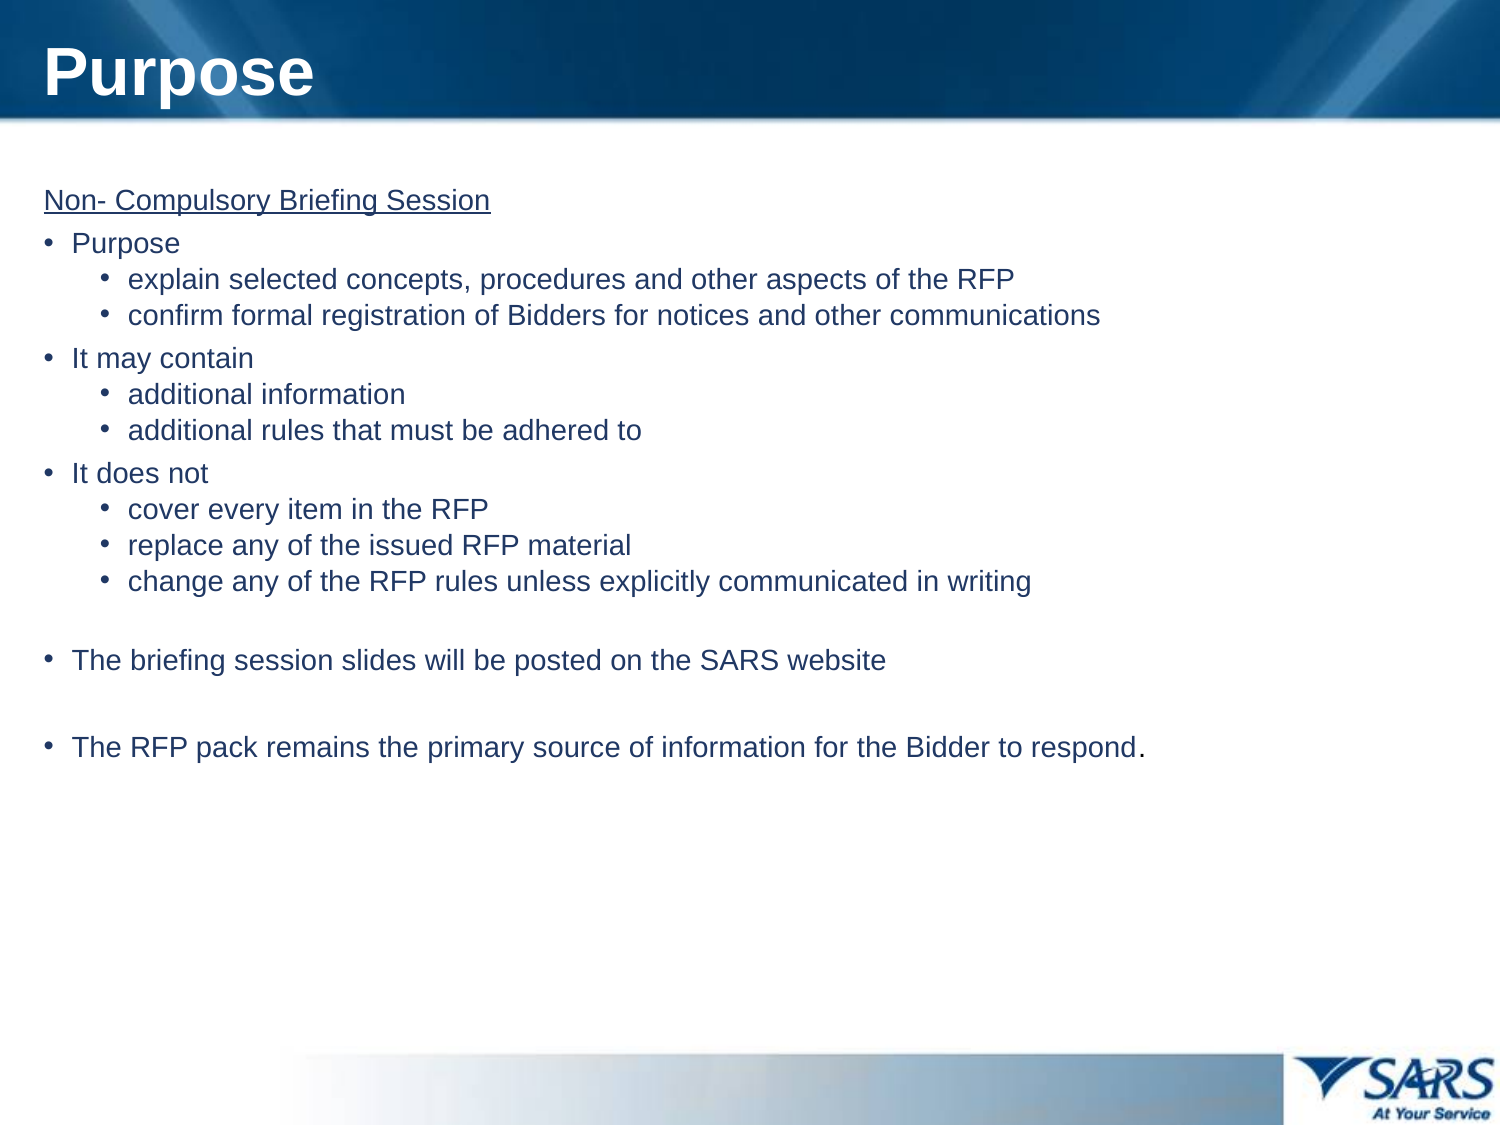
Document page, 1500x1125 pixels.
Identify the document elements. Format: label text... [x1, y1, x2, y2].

title Purpose [28, 28, 1118, 118]
picture [0, 0, 1500, 1125]
list Non- Compulsory Briefing Session Purpose explain selected concepts, procedures and other aspects of the RFP confirm formal registration of Bidders for notices and other communications It may contain additional information additional rules that must be adhered to It does not cover every item in the RFP replace any of the issued RFP material change any of the RFP rules unless explicitly communicated in writing The briefing session slides will be posted on the SARS website The RFP pack remains the primary source of information for the Bidder to respond. [28, 180, 1362, 854]
